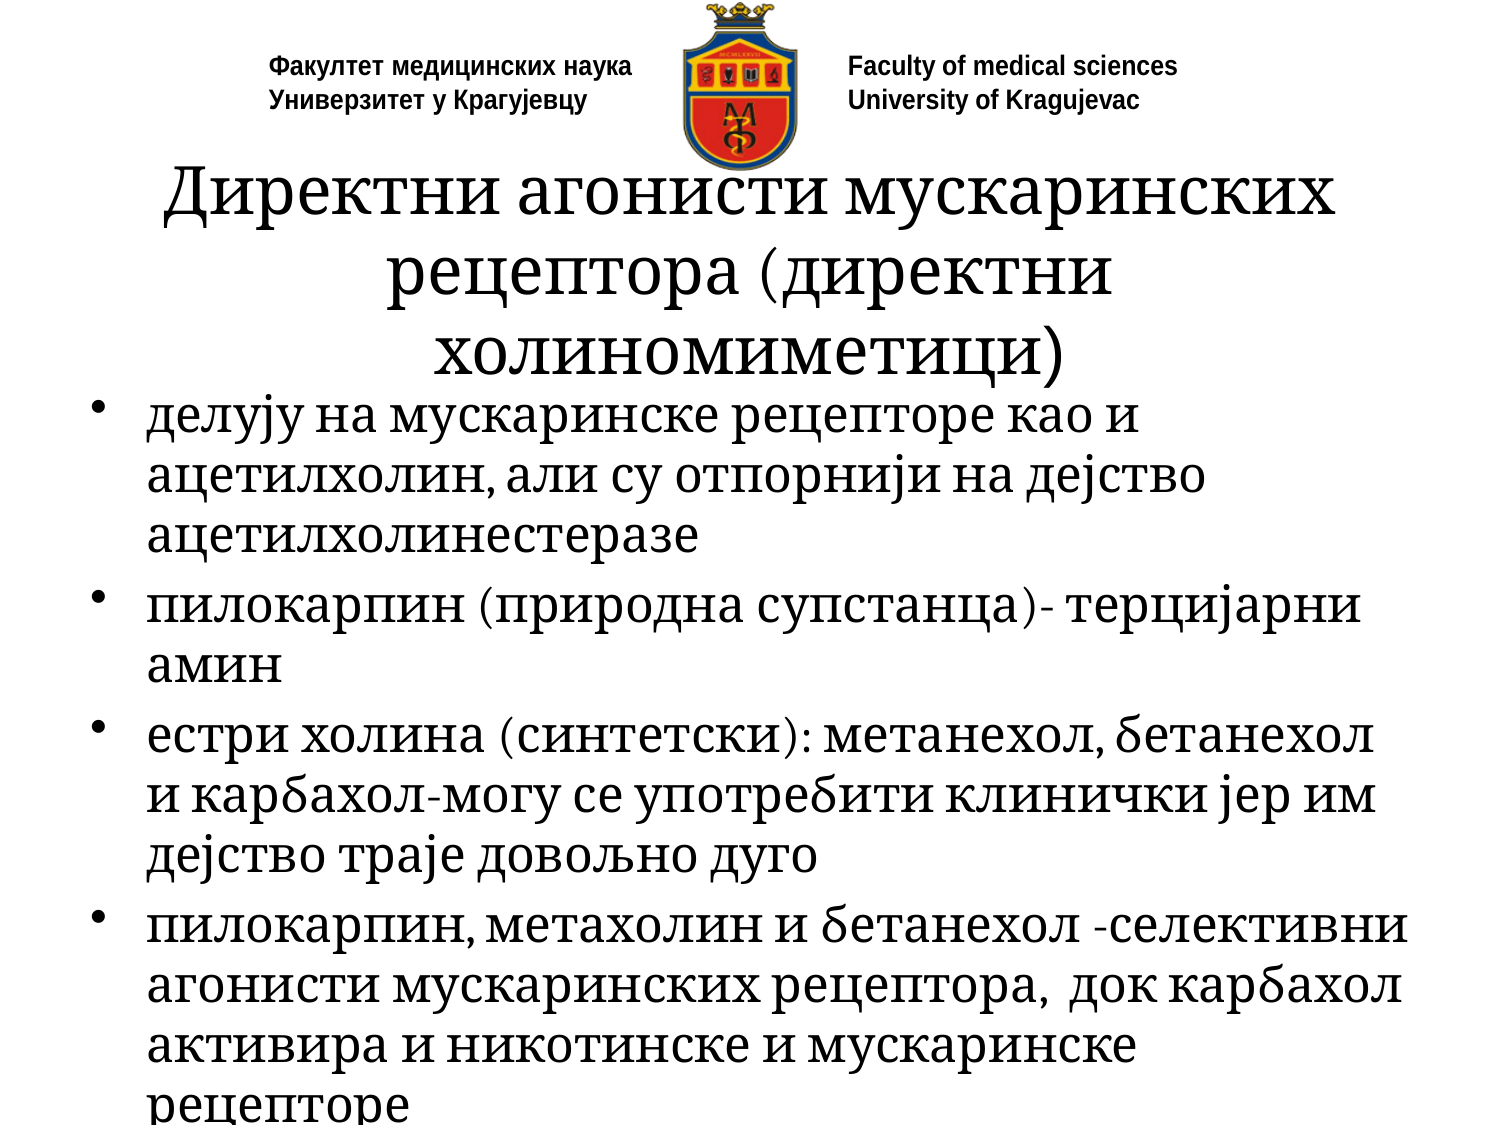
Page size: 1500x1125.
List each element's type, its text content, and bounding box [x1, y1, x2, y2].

list делују на мускаринске рецепторе као и ацетилхолин, али су отпорнији на дејство ацетилхолинестеразе пилокарпин (природна супстанца)- терцијарни амин естри холина (синтетски): метанехол, бетанехол и карбахол-могу се употребити клинички јер им дејство траје довољно дуго пилокарпин, метахолин и бетанехол -селективни агонисти мускаринских рецептора, док карбахол активира и никотинске и мускаринске рецепторе [74, 374, 1426, 1118]
title Директни агонисти мускаринских рецептора (директни холиномиметици) [74, 173, 1426, 362]
